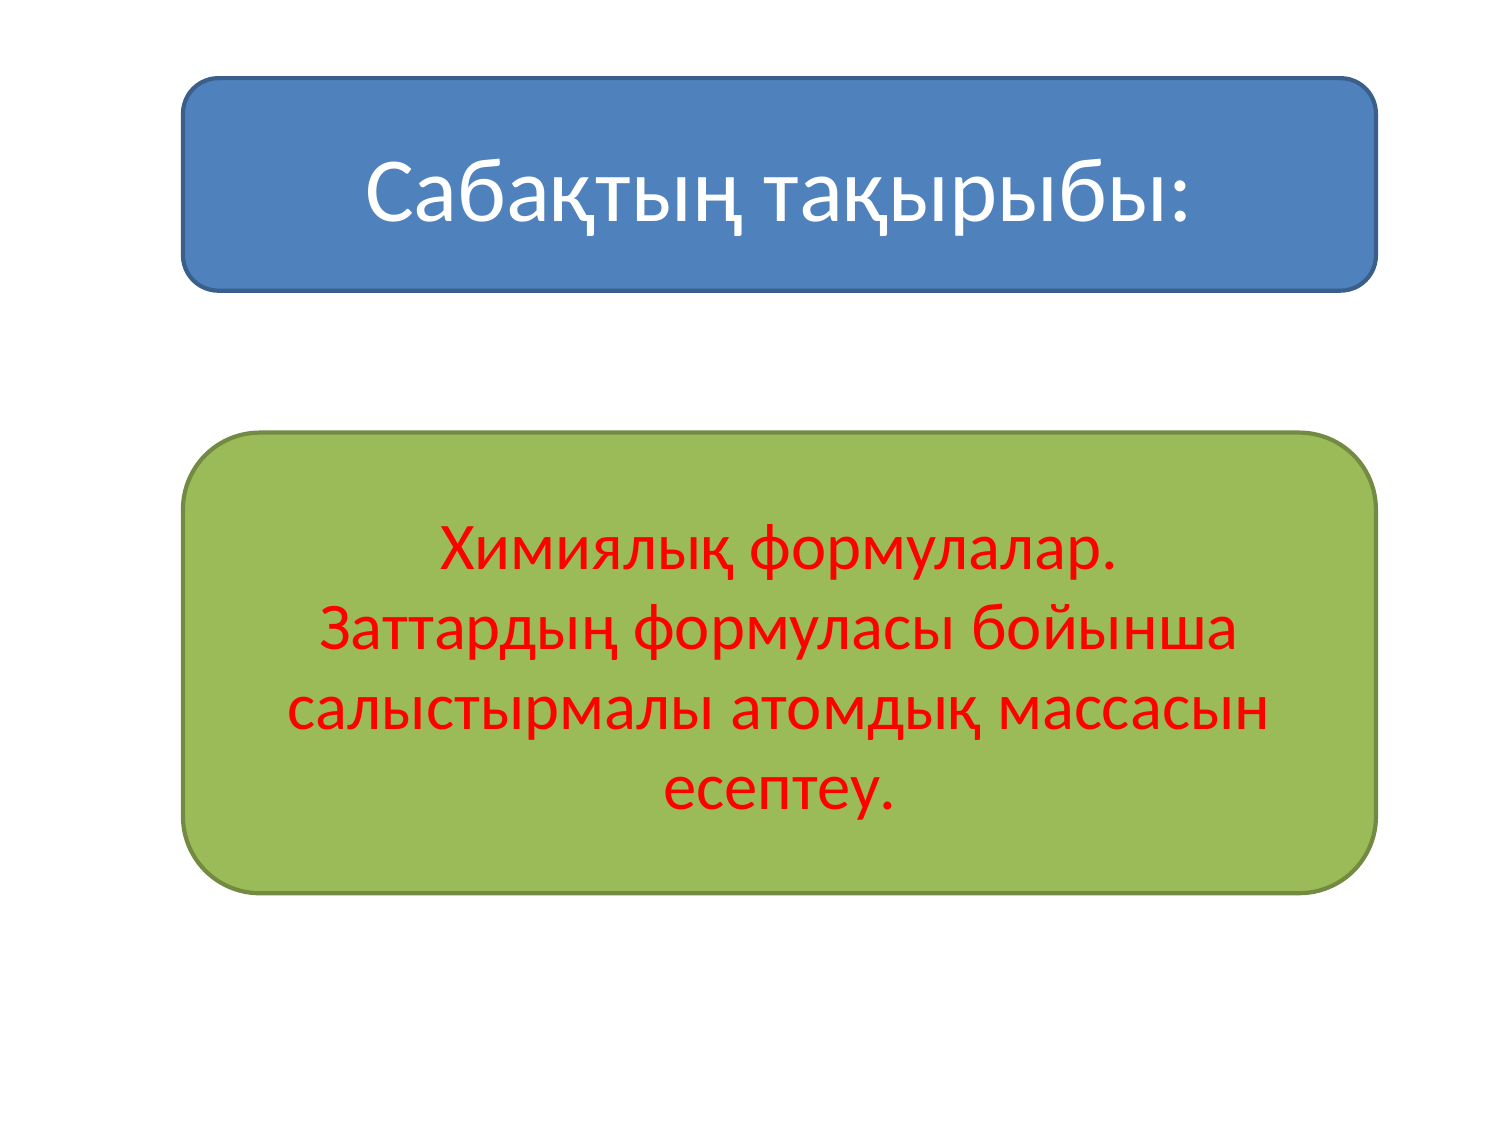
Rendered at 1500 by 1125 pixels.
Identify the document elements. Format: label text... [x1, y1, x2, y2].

text_box Сабақтың тақырыбы: [180, 76, 1379, 293]
text_box Химиялық формулалар. Заттардың формуласы бойынша салыстырмалы атомдық массасын есептеу. [180, 430, 1379, 896]
